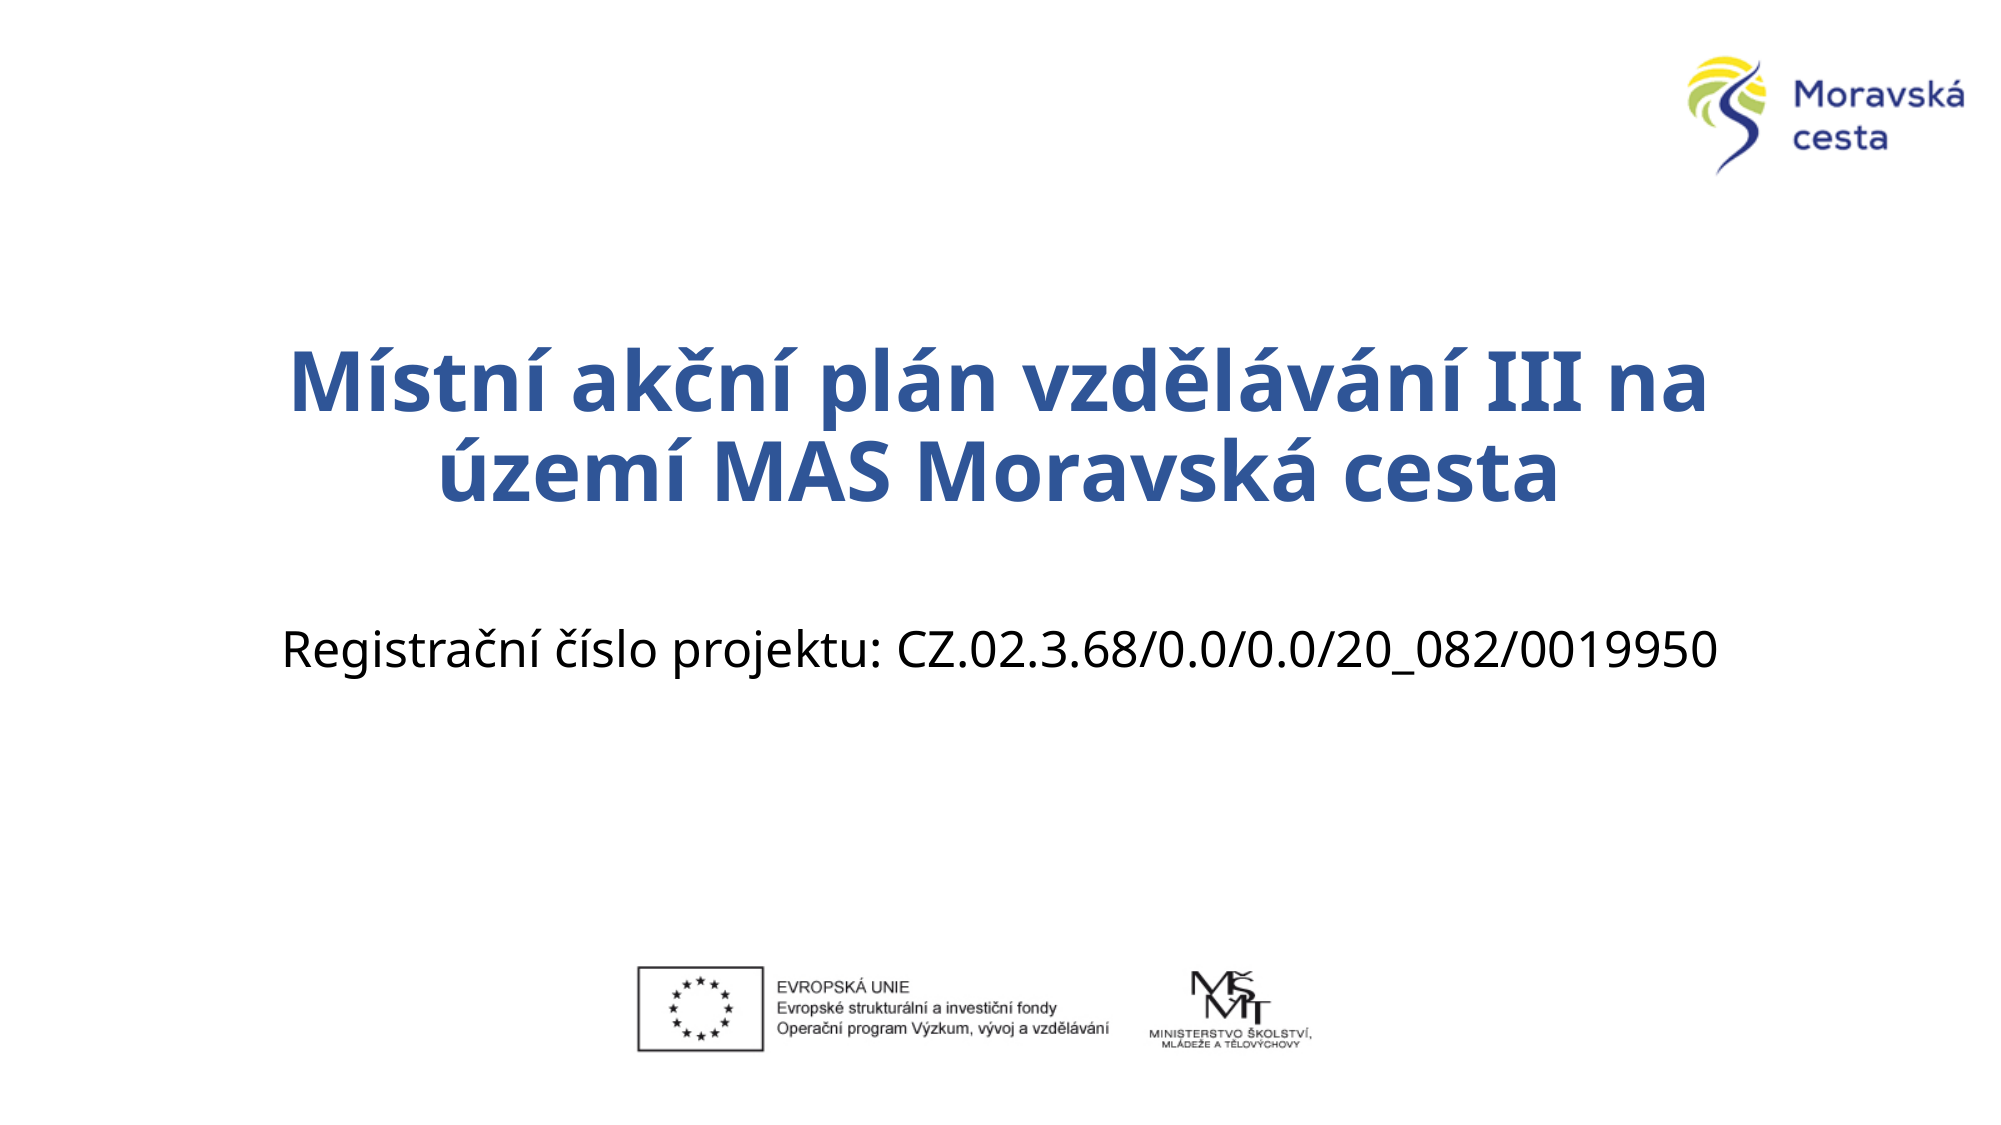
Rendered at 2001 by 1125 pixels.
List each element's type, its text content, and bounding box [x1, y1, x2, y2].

subtitle Registrační číslo projektu: CZ.02.3.68/0.0/0.0/20_082/0019950 [249, 616, 1750, 889]
title Místní akční plán vzdělávání III na území MAS Moravská cesta [249, 288, 1750, 527]
picture [592, 925, 1349, 1094]
picture [1655, 18, 1983, 199]
